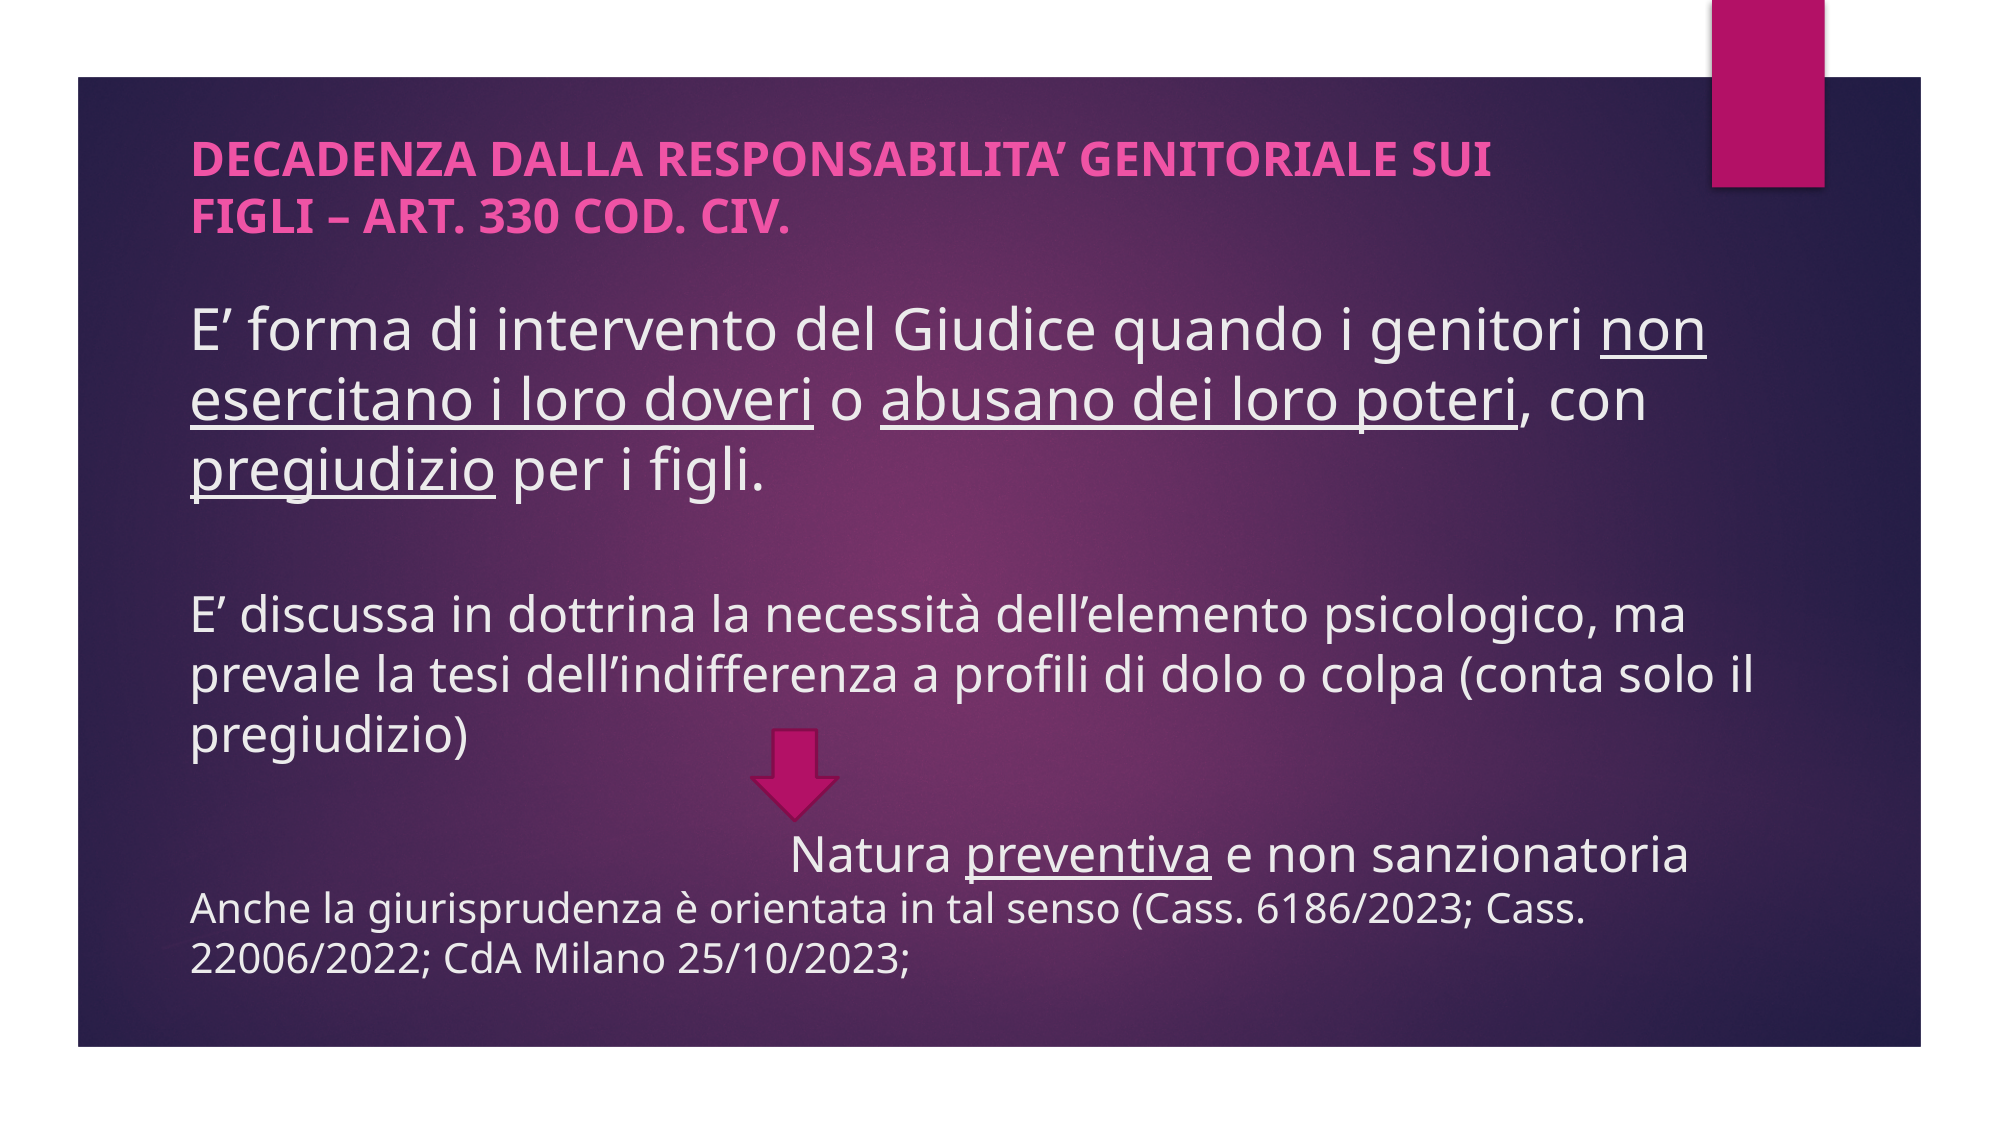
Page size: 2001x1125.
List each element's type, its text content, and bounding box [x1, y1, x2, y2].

subtitle decadenza dalla responsabilita’ genitoriale sui figli – art. 330 cod. civ. [174, 120, 1620, 255]
text_box [749, 728, 840, 823]
title E’ forma di intervento del Giudice quando i genitori non esercitano i loro doveri o abusano dei loro poteri, con pregiudizio per i figli. E’ discussa in dottrina la necessità dell’elemento psicologico, ma prevale la tesi dell’indifferenza a profili di dolo o colpa (conta solo il pregiudizio) Natura preventiva e non sanzionatoria Anche la giurisprudenza è orientata in tal senso (Cass. 6186/2023; Cass. 22006/2022; CdA Milano 25/10/2023; [174, 293, 1786, 990]
